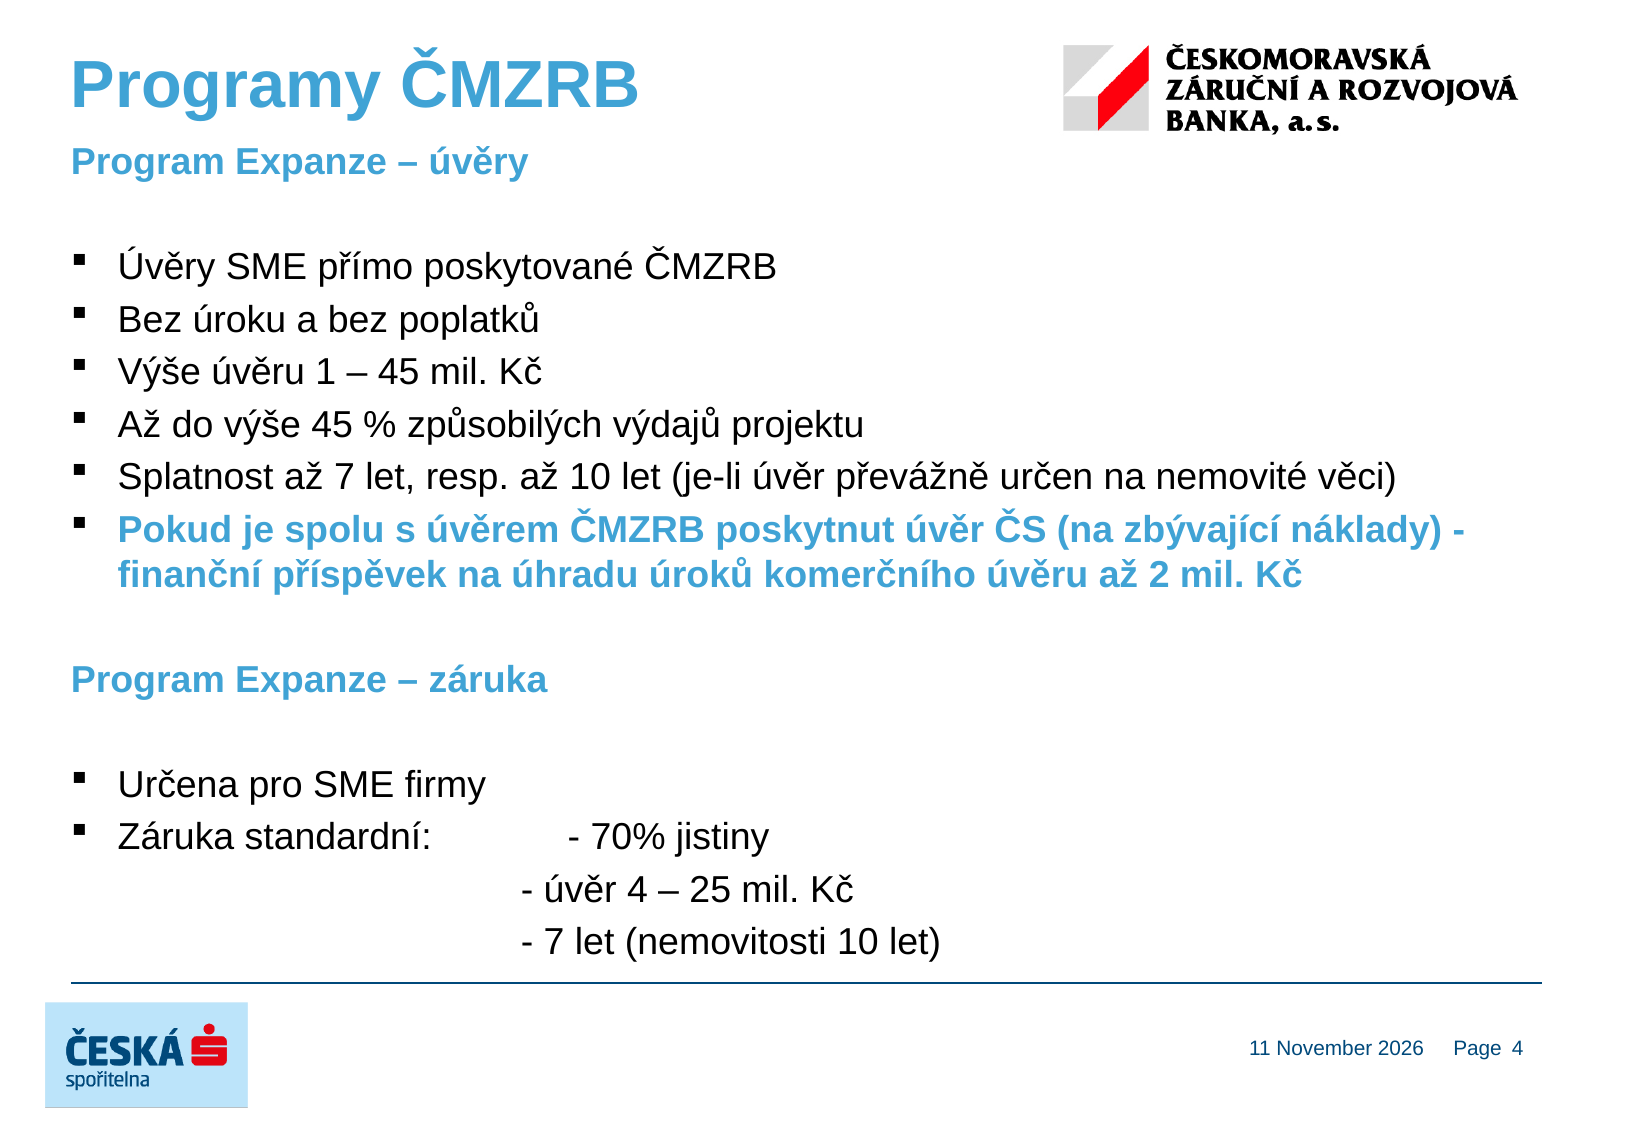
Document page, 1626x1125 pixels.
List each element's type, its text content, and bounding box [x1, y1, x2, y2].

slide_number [1234, 1015, 1424, 1060]
slide_number Page 4 [1453, 1015, 1542, 1060]
list Program Expanze – úvěry Úvěry SME přímo poskytované ČMZRB Bez úroku a bez poplatků Výše úvěru 1 – 45 mil. Kč Až do výše 45 % způsobilých výdajů projektu Splatnost až 7 let, resp. až 10 let (je-li úvěr převážně určen na nemovité věci) Pokud je spolu s úvěrem ČMZRB poskytnut úvěr ČS (na zbývající náklady) - finanční příspěvek na úhradu úroků komerčního úvěru až 2 mil. Kč Program Expanze – záruka Určena pro SME firmy Záruka standardní: - 70% jistiny - úvěr 4 – 25 mil. Kč - 7 let (nemovitosti 10 let) [70, 137, 1542, 976]
title Programy ČMZRB [70, 41, 1037, 137]
picture [44, 1001, 248, 1109]
picture [1042, 28, 1543, 152]
